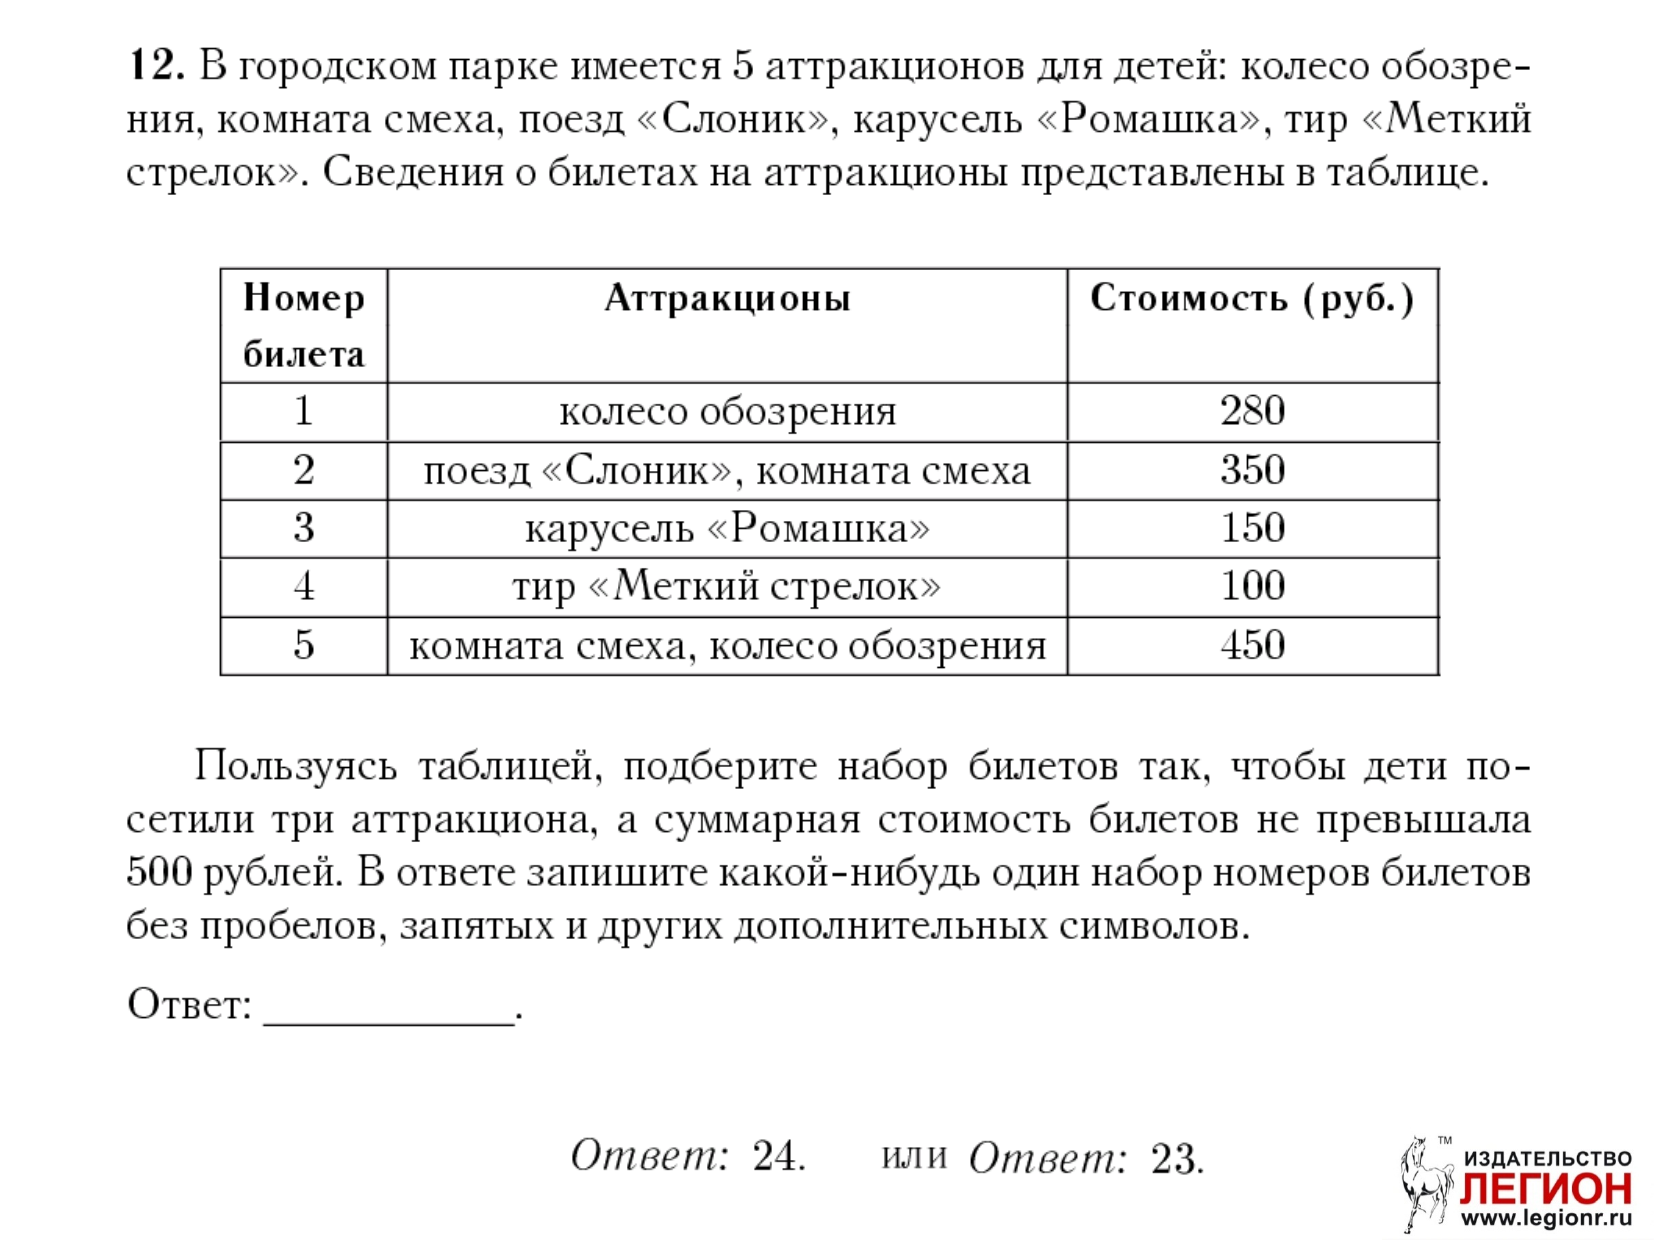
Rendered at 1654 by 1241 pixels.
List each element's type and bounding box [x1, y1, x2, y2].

picture [1381, 1116, 1654, 1241]
picture [123, 33, 1545, 1029]
picture [861, 1127, 1208, 1186]
picture [568, 1135, 809, 1183]
